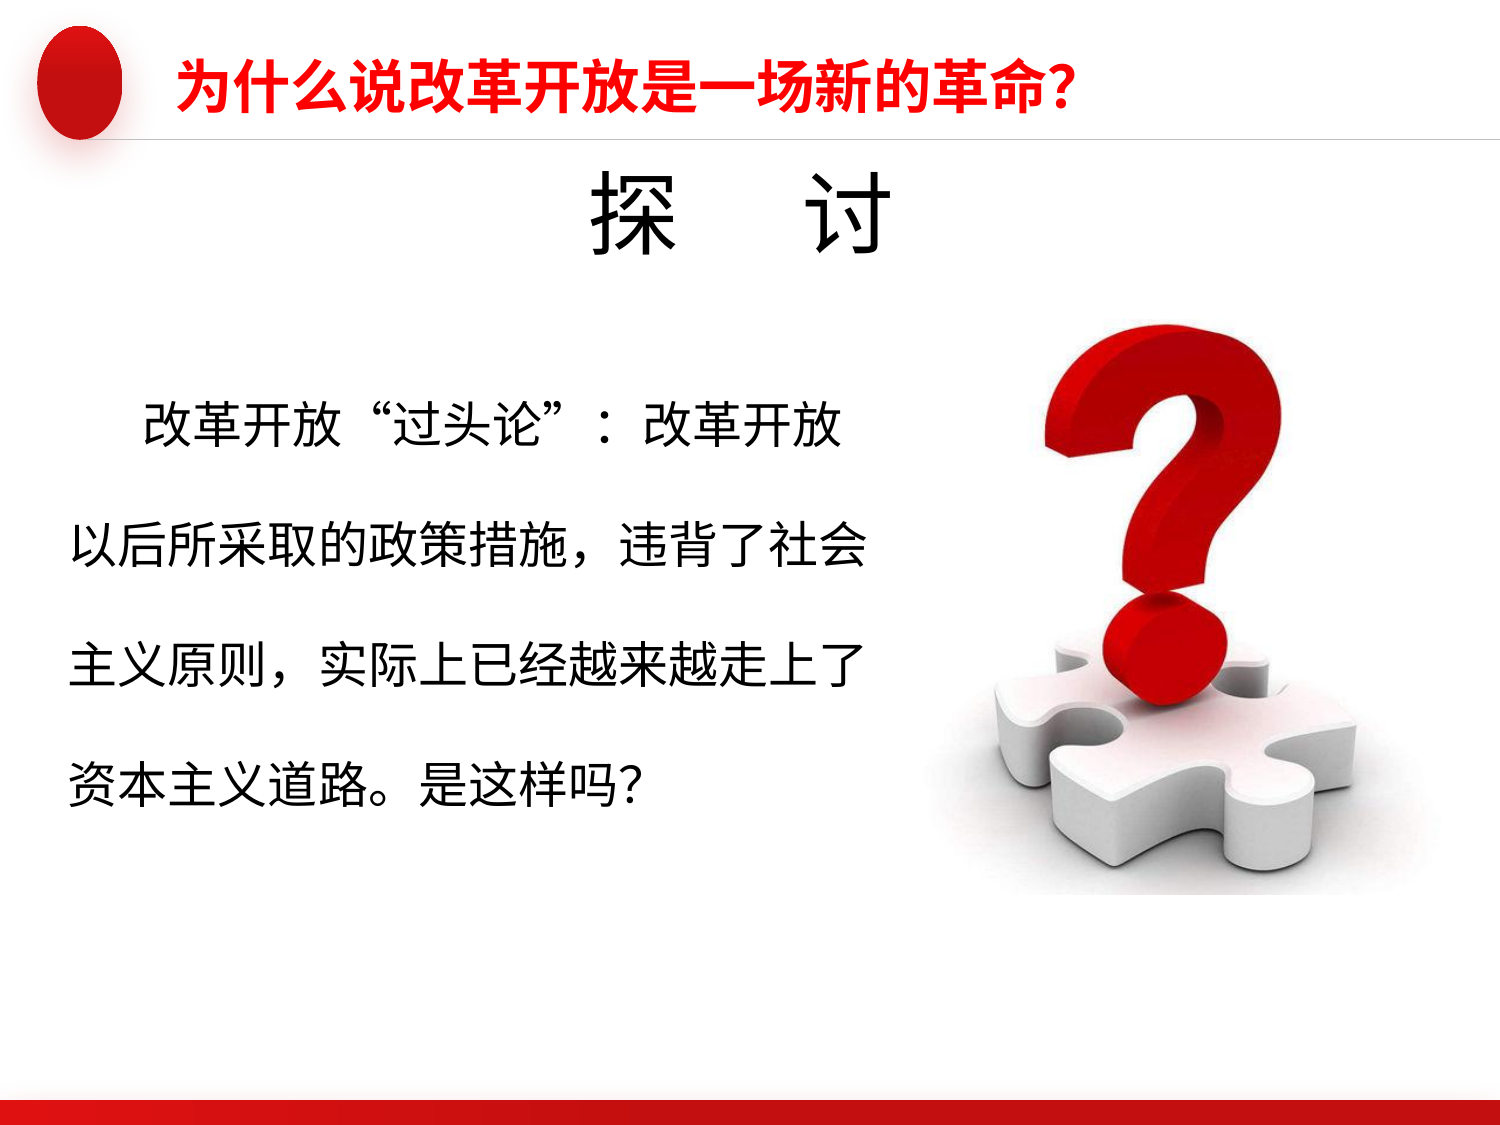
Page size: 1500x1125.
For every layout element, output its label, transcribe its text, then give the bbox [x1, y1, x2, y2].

text_box 探 讨 [572, 148, 979, 274]
picture [879, 302, 1464, 896]
text_box 为什么说改革开放是一场新的革命？ [159, 42, 1246, 128]
text_box 改革开放“过头论”：改革开放以后所采取的政策措施，违背了社会主义原则，实际上已经越来越走上了资本主义道路。是这样吗？ [53, 326, 887, 1022]
